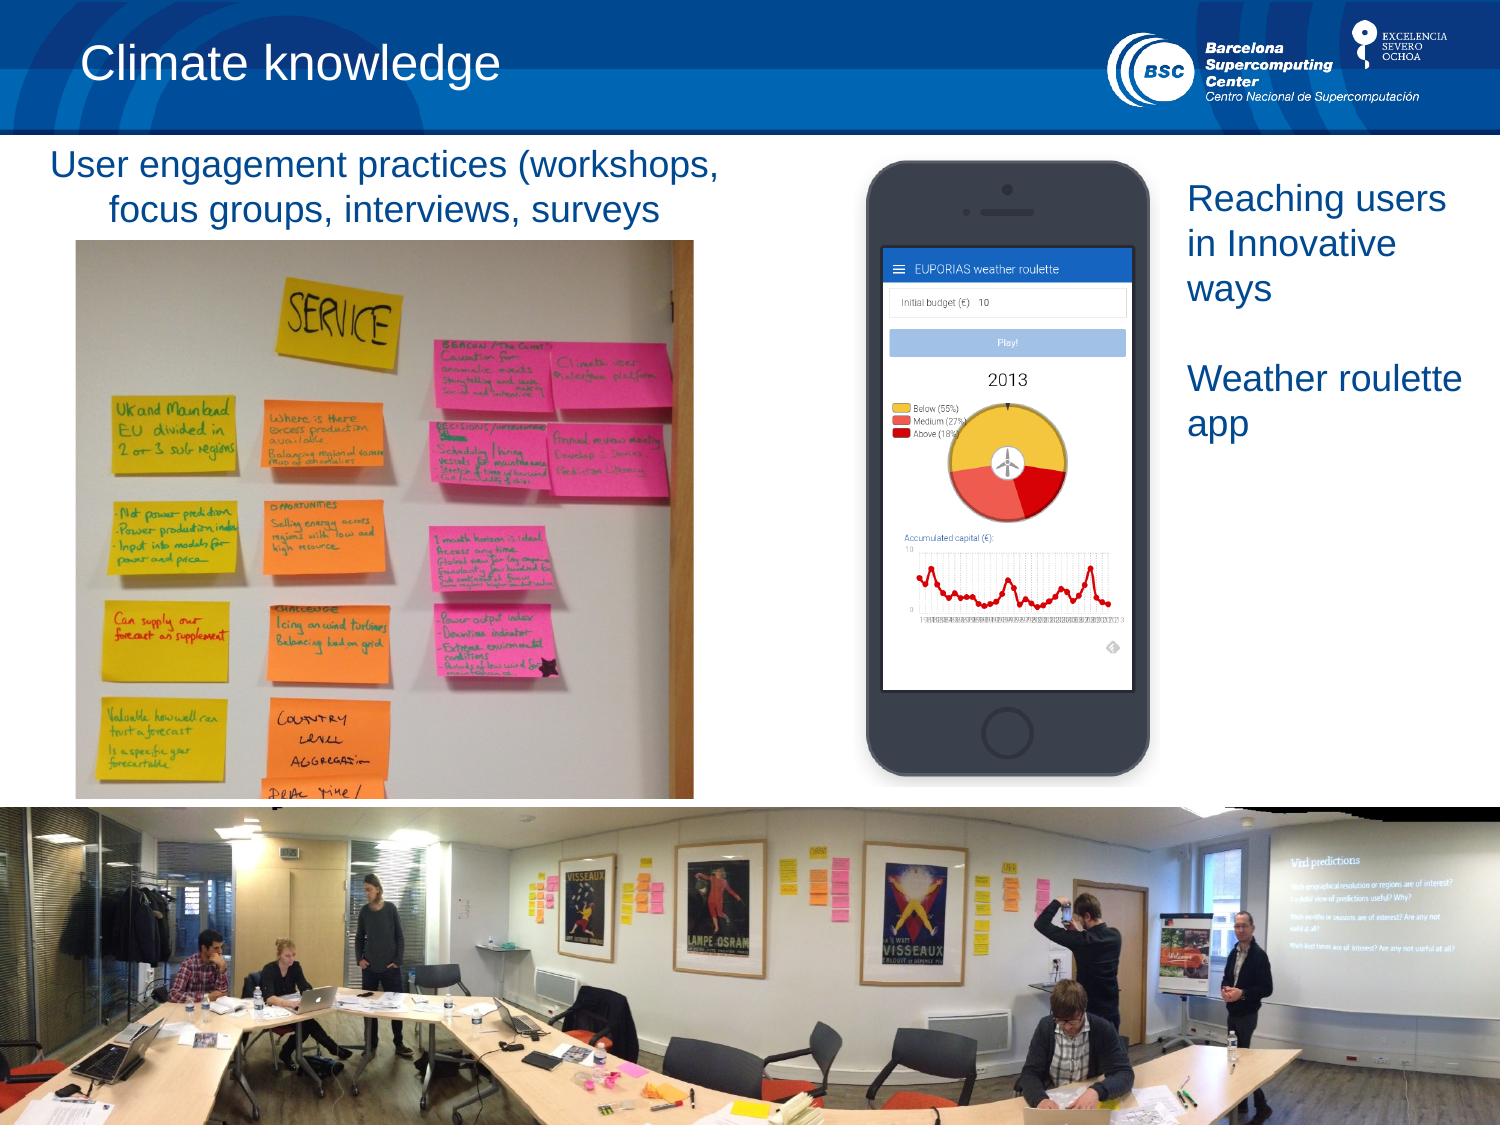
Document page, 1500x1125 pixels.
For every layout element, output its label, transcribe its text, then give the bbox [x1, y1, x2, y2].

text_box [854, 150, 1161, 787]
picture [0, 0, 1500, 135]
picture [75, 240, 694, 799]
title Climate knowledge [65, 23, 1081, 135]
text_box User engagement practices (workshops, focus groups, interviews, surveys [0, 132, 773, 238]
picture [0, 806, 1500, 1125]
text_box Reaching users in Innovative ways Weather roulette app [1172, 166, 1488, 497]
